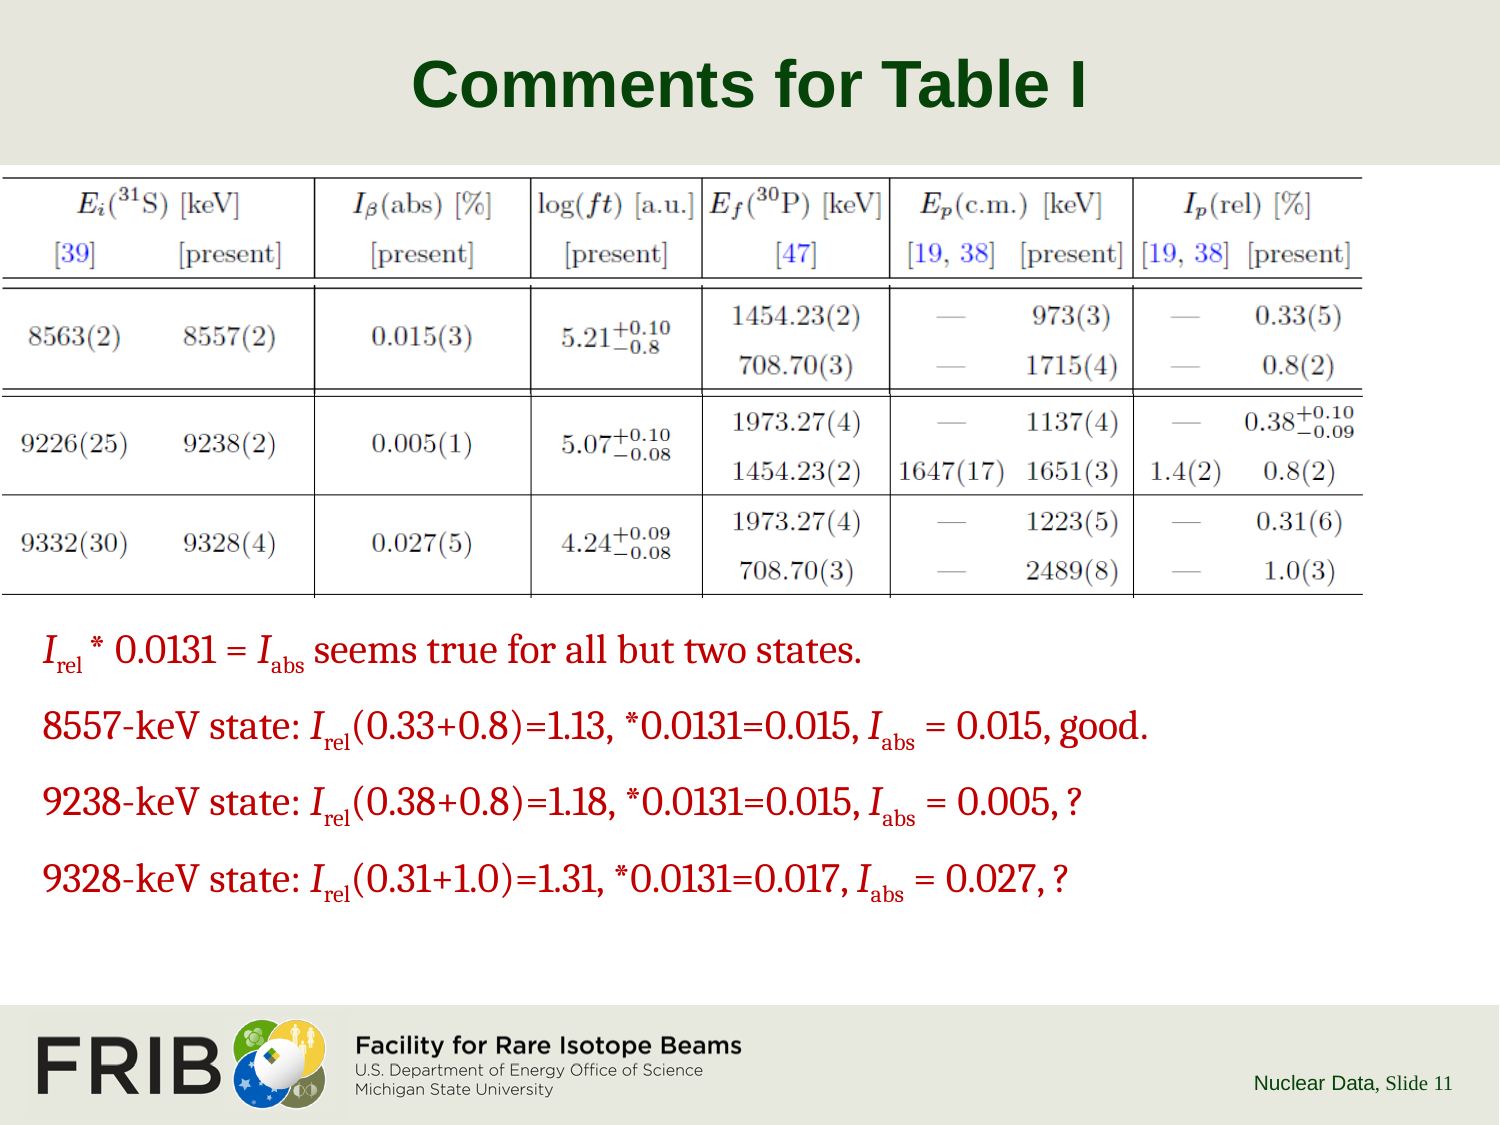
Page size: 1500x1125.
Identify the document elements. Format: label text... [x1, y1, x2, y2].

title Comments for Table I [11, 46, 1489, 128]
text_box Irel * 0.0131 = Iabs seems true for all but two states. 8557-keV state: Irel(0.33+0.8)=1.13, *0.0131=0.015, Iabs = 0.015, good. 9238-keV state: Irel(0.38+0.8)=1.18, *0.0131=0.015, Iabs = 0.005, ? 9328-keV state: Irel(0.31+1.0)=1.31, *0.0131=0.017, Iabs = 0.027, ? [12, 622, 1488, 907]
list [1, 400, 1367, 599]
picture [0, 0, 1500, 165]
slide_number , Slide 11 [1374, 1042, 1500, 1103]
picture [0, 285, 1366, 394]
footer Nuclear Data [679, 1042, 1374, 1103]
picture [0, 172, 1366, 284]
picture [0, 1005, 1499, 1125]
